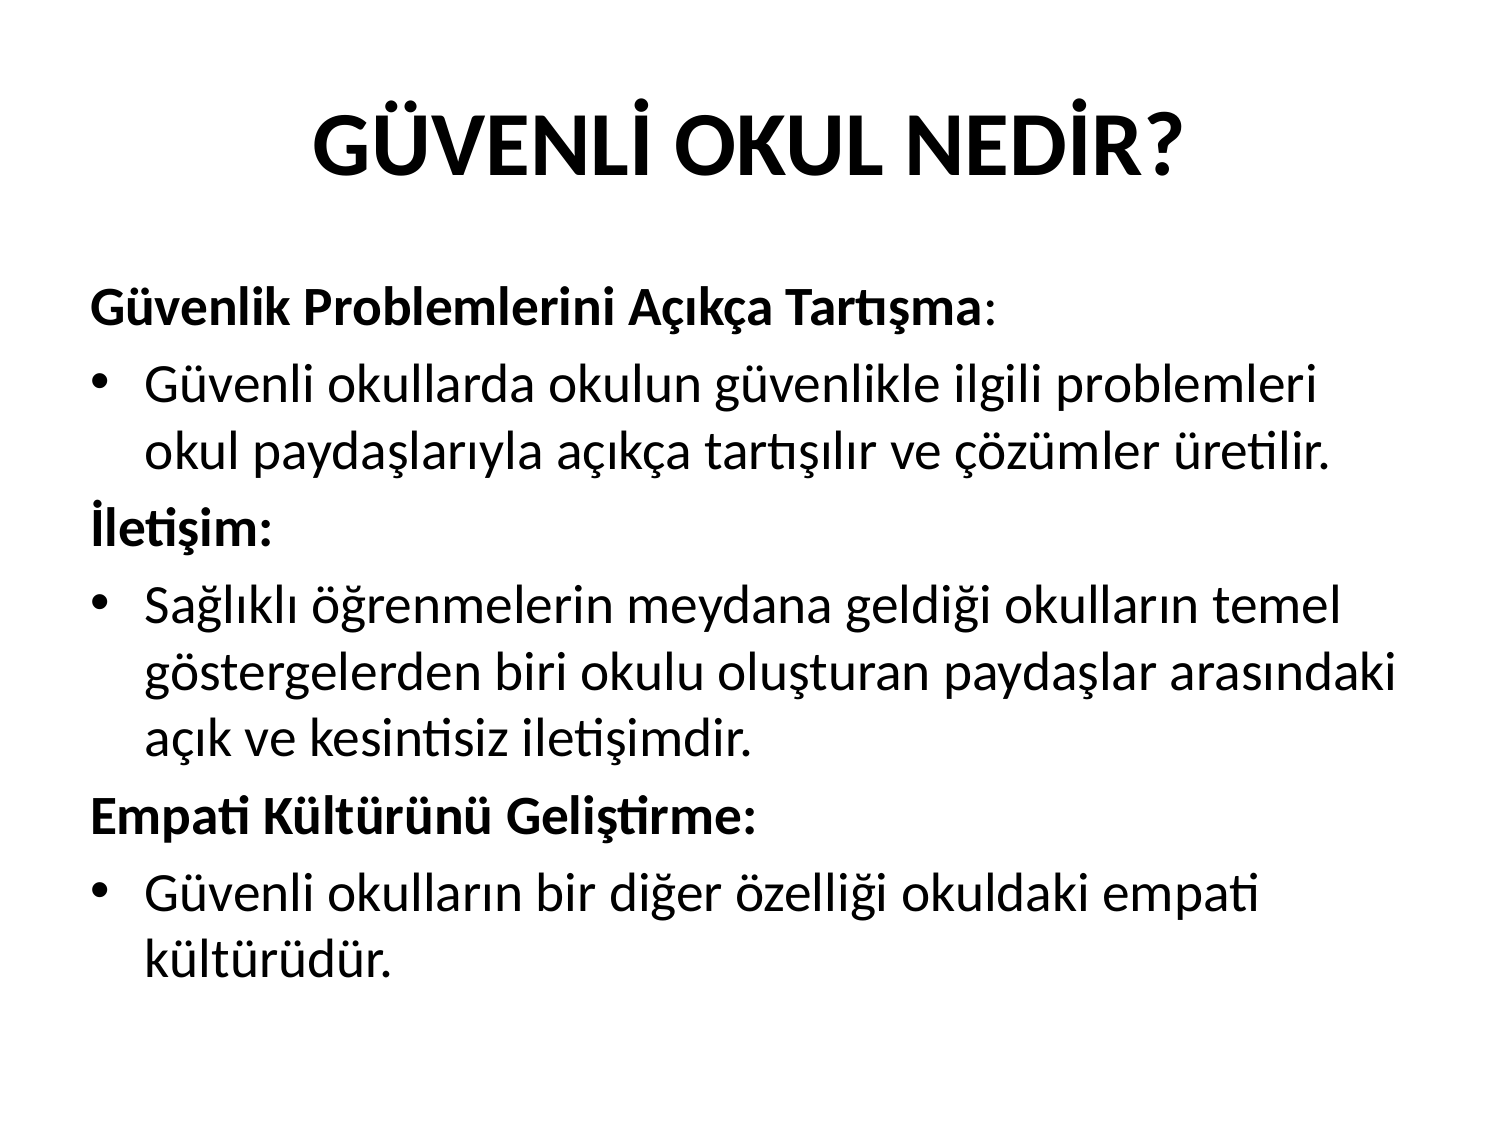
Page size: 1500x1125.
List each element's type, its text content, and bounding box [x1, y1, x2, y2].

title GÜVENLİ OKUL NEDİR? [75, 45, 1425, 233]
list Güvenlik Problemlerini Açıkça Tartışma: Güvenli okullarda okulun güvenlikle ilgili problemleri okul paydaşlarıyla açıkça tartışılır ve çözümler üretilir. İletişim: Sağlıklı öğrenmelerin meydana geldiği okulların temel göstergelerden biri okulu oluşturan paydaşlar arasındaki açık ve kesintisiz iletişimdir. Empati Kültürünü Geliştirme: Güvenli okulların bir diğer özelliği okuldaki empati kültürüdür. [75, 262, 1425, 1005]
